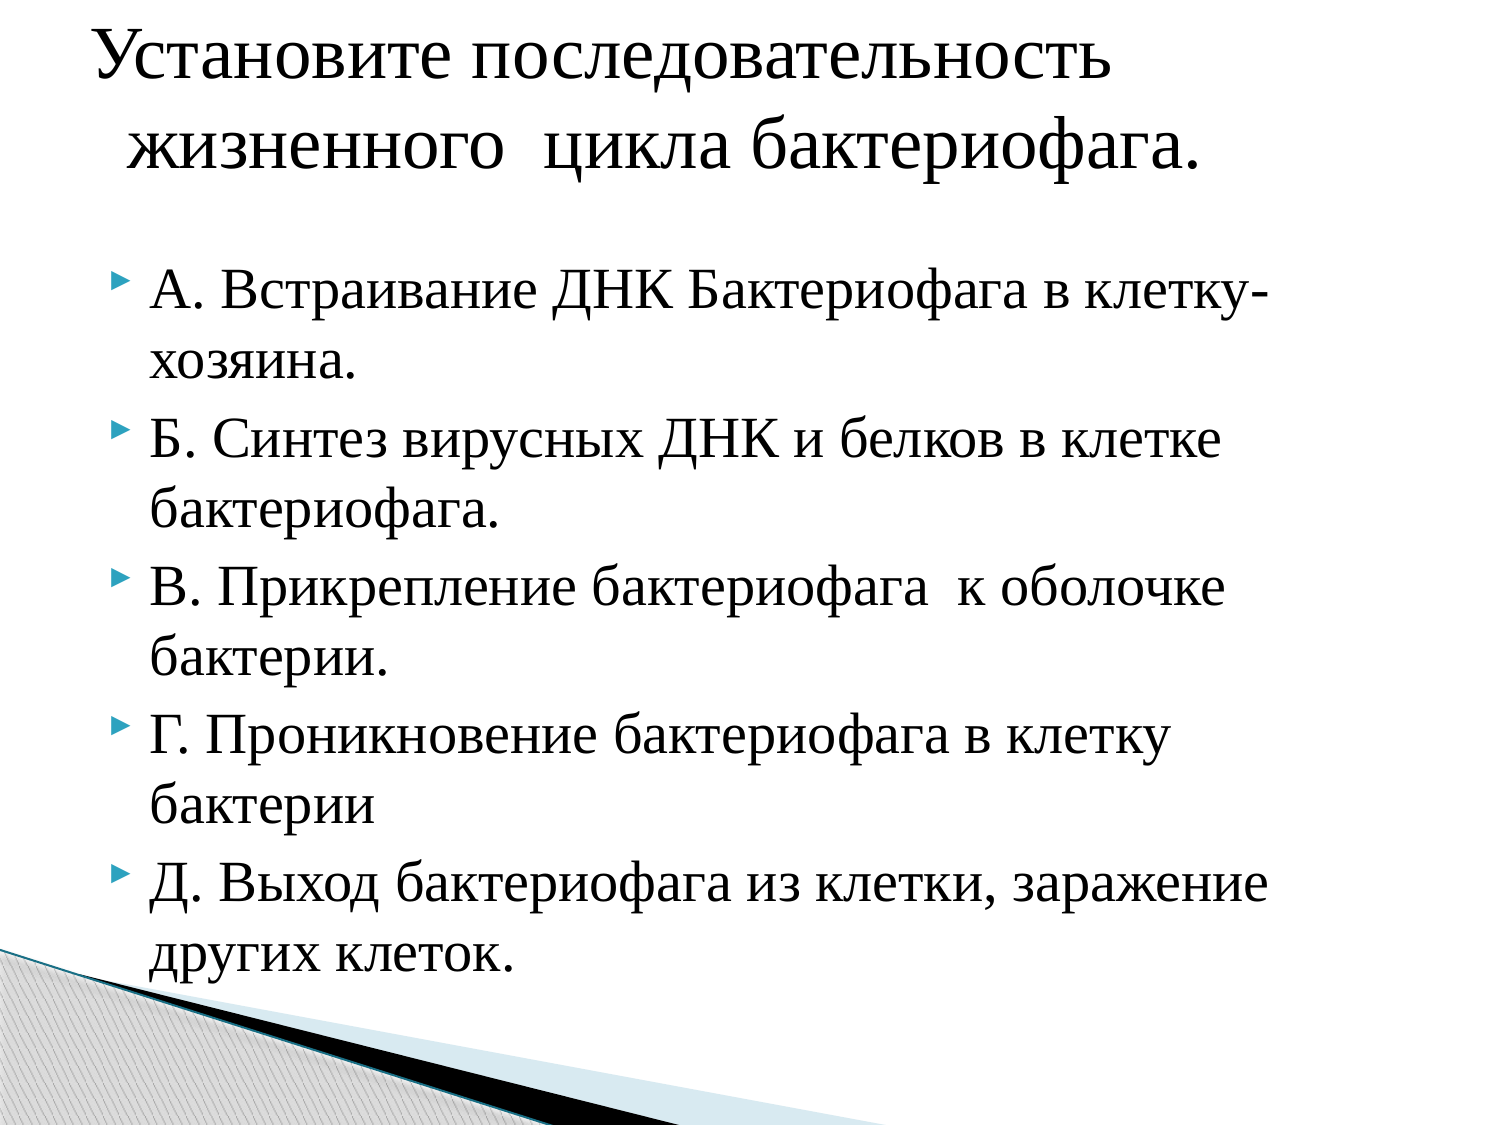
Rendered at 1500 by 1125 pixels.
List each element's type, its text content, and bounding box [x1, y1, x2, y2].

title Установите последовательность жизненного цикла бактериофага. [75, 45, 1425, 233]
list А. Встраивание ДНК Бактериофага в клетку-хозяина. Б. Синтез вирусных ДНК и белков в клетке бактериофага. В. Прикрепление бактериофага к оболочке бактерии. Г. Проникновение бактериофага в клетку бактерии Д. Выход бактериофага из клетки, заражение других клеток. [74, 242, 1426, 986]
